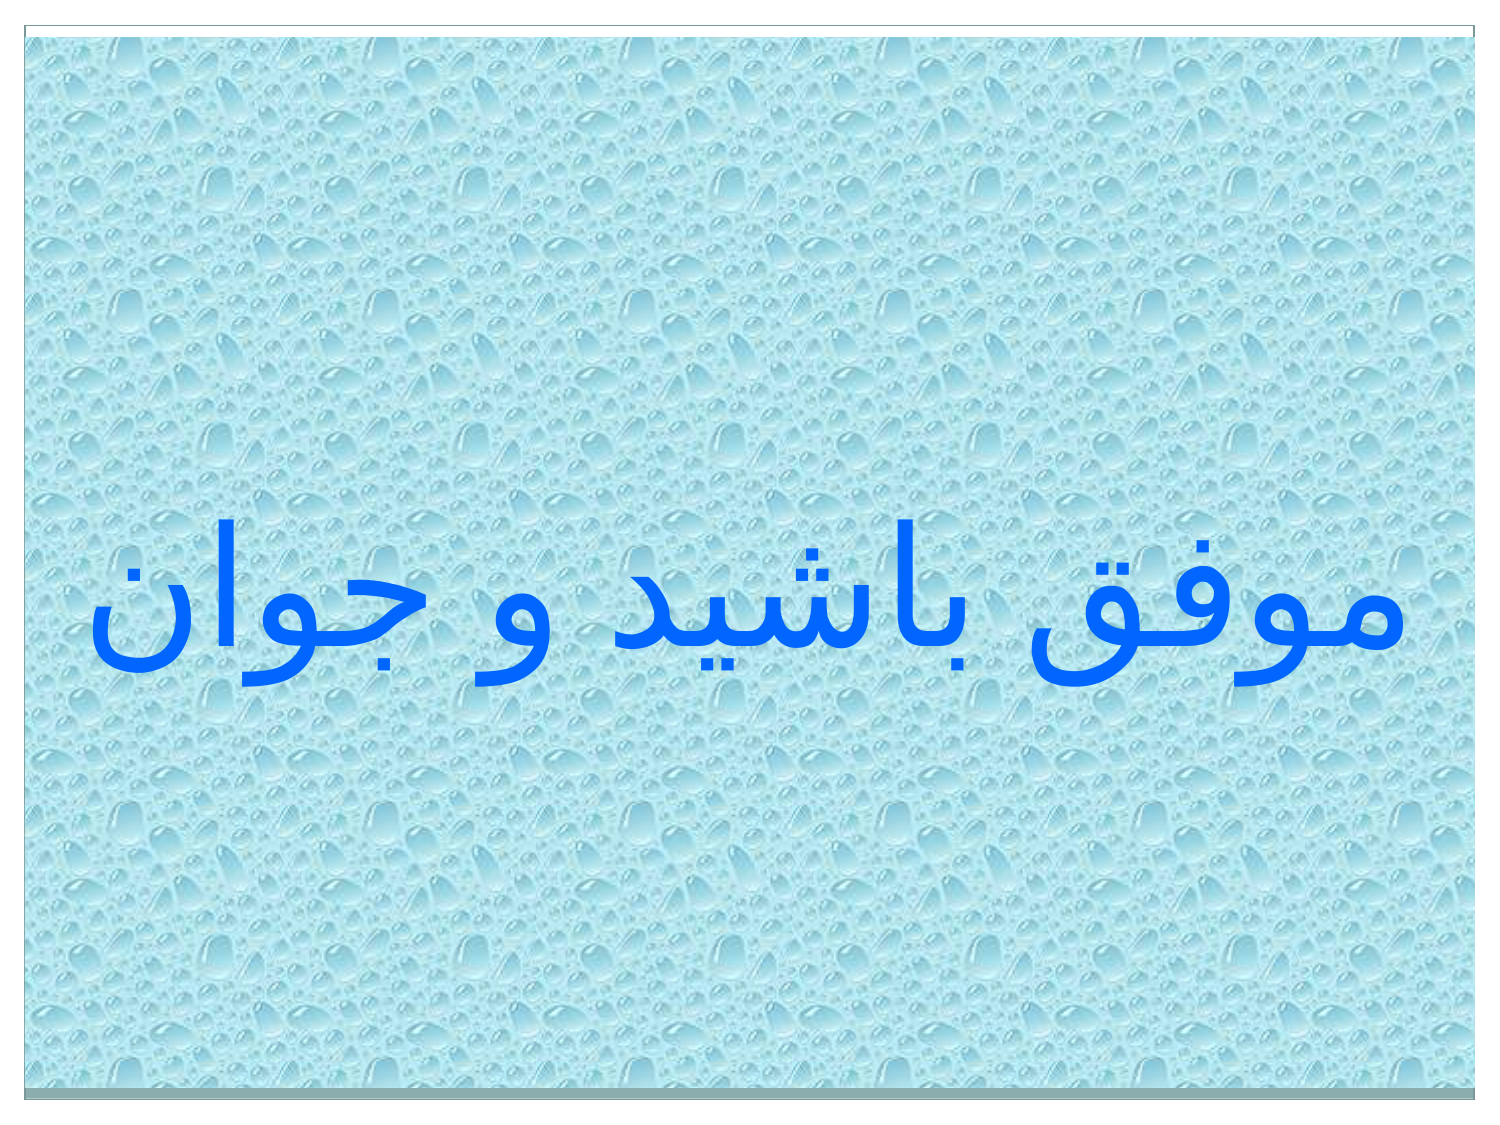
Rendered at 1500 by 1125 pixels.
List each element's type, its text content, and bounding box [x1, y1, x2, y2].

title موفق باشید و جوان [24, 37, 1475, 1088]
